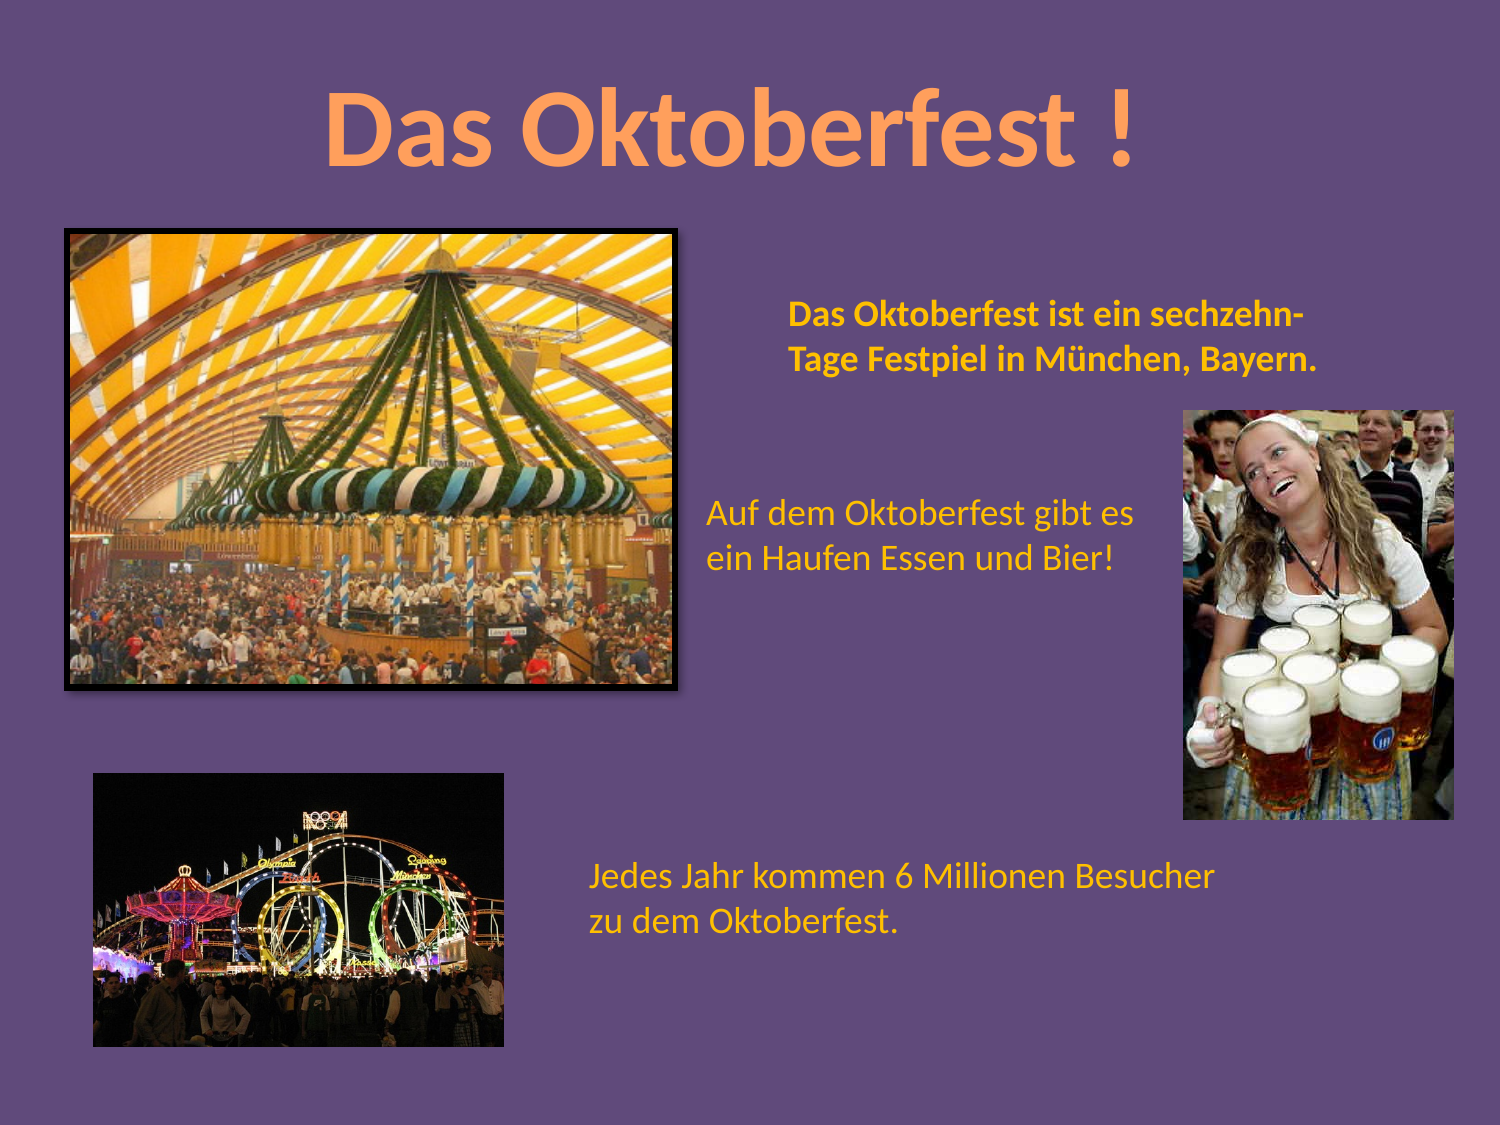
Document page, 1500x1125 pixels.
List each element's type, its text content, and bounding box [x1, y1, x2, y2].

text_box Das Oktoberfest ! [308, 46, 1156, 197]
text_box Jedes Jahr kommen 6 Millionen Besucher zu dem Oktoberfest. [574, 843, 1254, 949]
text_box Das Oktoberfest ist ein sechzehn- Tage Festpiel in München, Bayern. [773, 281, 1348, 386]
text_box Auf dem Oktoberfest gibt es ein Haufen Essen und Bier! [691, 480, 1178, 586]
picture [70, 234, 673, 685]
picture [1183, 409, 1454, 820]
picture [93, 773, 505, 1047]
